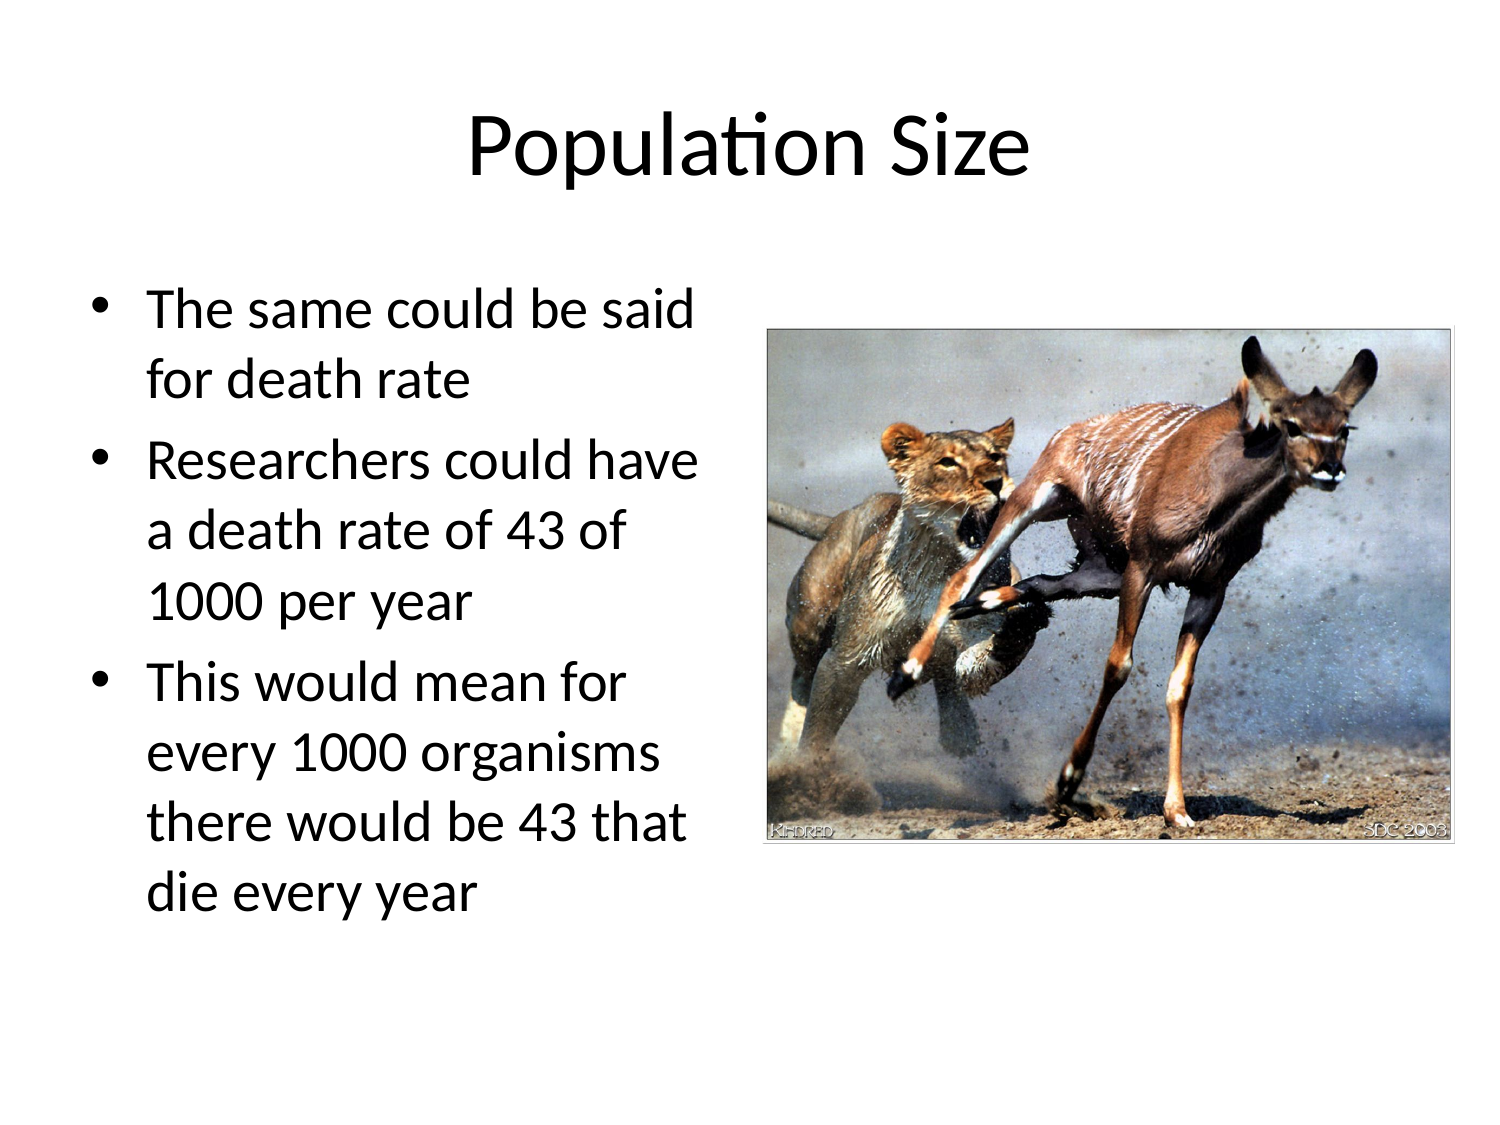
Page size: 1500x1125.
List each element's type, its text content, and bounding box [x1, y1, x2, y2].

list The same could be said for death rate Researchers could have a death rate of 43 of 1000 per year This would mean for every 1000 organisms there would be 43 that die every year [75, 262, 738, 1005]
picture [762, 324, 1455, 844]
title Population Size [75, 45, 1425, 233]
